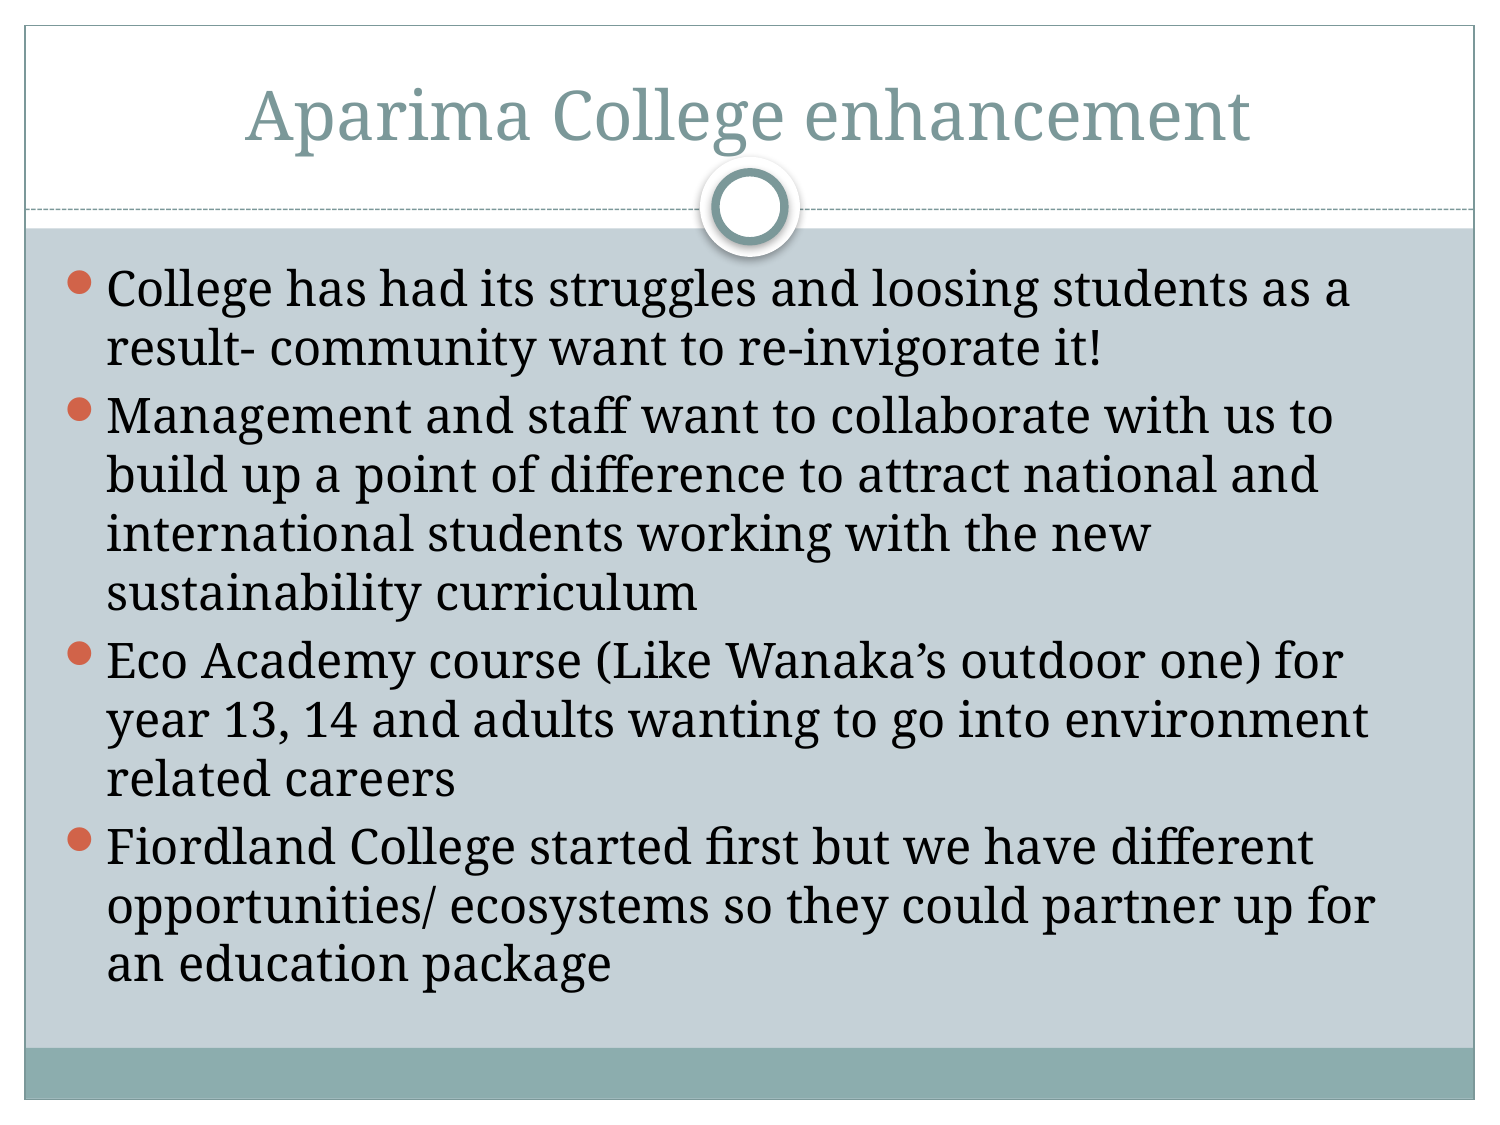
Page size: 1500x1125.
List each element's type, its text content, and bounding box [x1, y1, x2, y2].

list College has had its struggles and loosing students as a result- community want to re-invigorate it! Management and staff want to collaborate with us to build up a point of difference to attract national and international students working with the new sustainability curriculum Eco Academy course (Like Wanaka’s outdoor one) for year 13, 14 and adults wanting to go into environment related careers Fiordland College started first but we have different opportunities/ ecosystems so they could partner up for an education package [49, 250, 1445, 1001]
title Aparima College enhancement [49, 37, 1450, 162]
